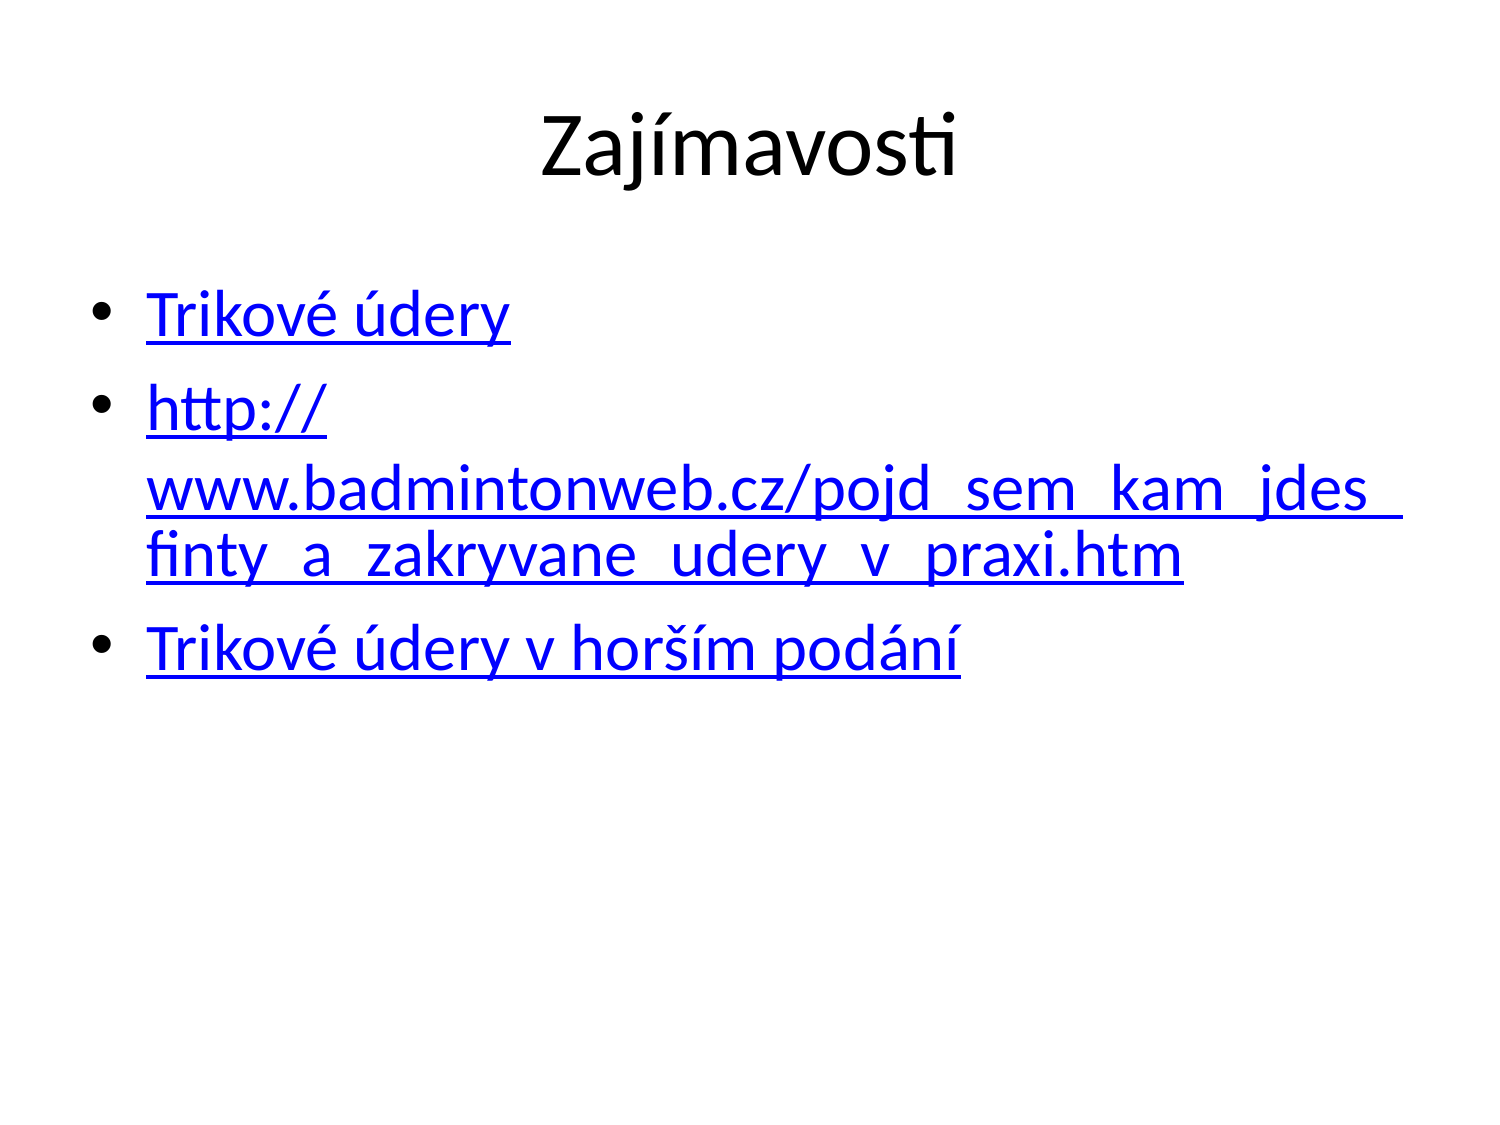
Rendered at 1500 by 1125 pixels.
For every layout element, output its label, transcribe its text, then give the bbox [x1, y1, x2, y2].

title Zajímavosti [75, 45, 1425, 233]
list Trikové údery http://www.badmintonweb.cz/pojd_sem_kam_jdes_finty_a_zakryvane_udery_v_praxi.htm Trikové údery v horším podání [75, 262, 1425, 1005]
